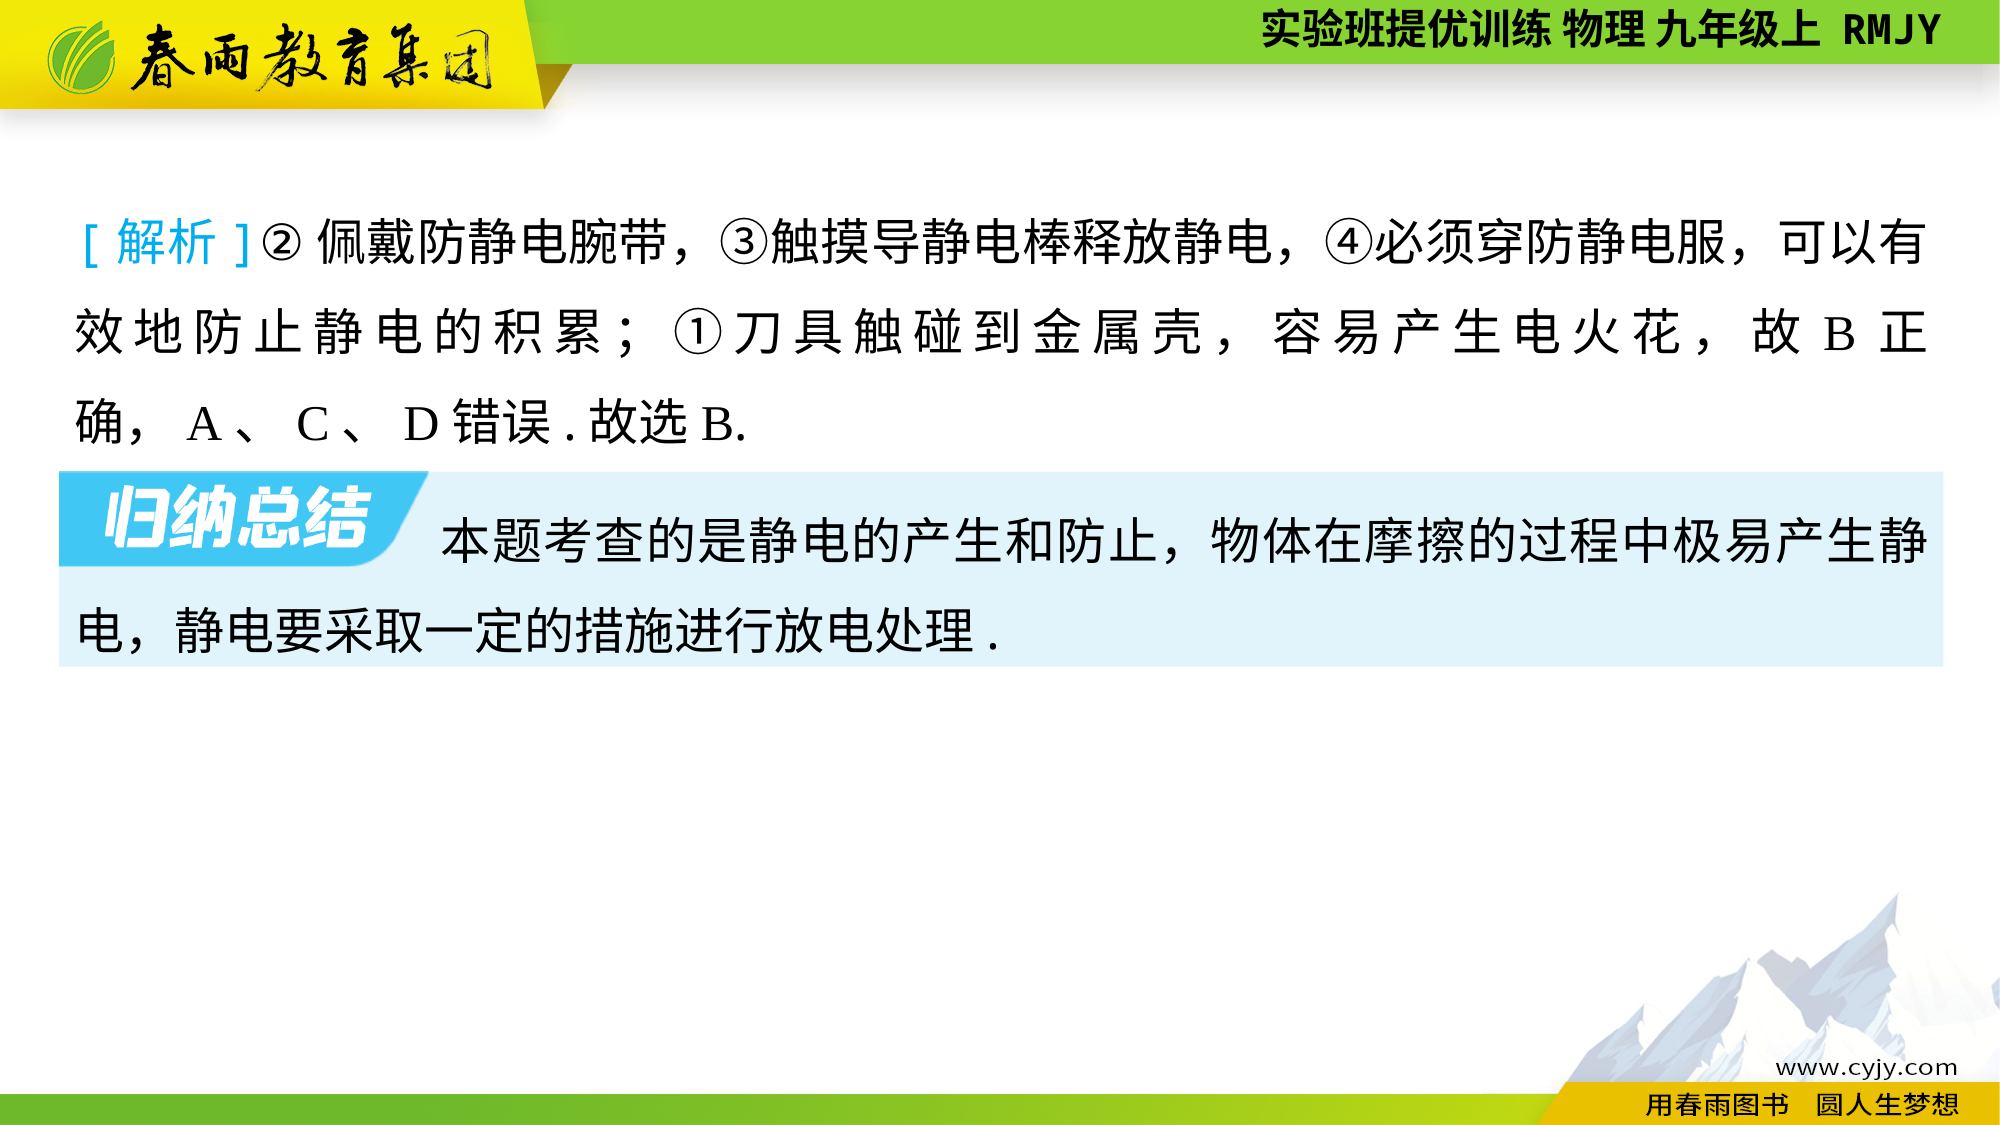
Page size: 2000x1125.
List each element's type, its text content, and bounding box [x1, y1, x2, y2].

picture [0, 0, 2000, 1125]
text_box 本题考查的是静电的产生和防止，物体在摩擦的过程中极易产生静电，静电要采取一定的措施进行放电处理. [59, 471, 1944, 667]
list [解析]②佩戴防静电腕带，③触摸导静电棒释放静电，④必须穿防静电服，可以有效地防止静电的积累；①刀具触碰到金属壳，容易产生电火花，故B正确，A、C、D错误.故选B. [59, 173, 1944, 450]
